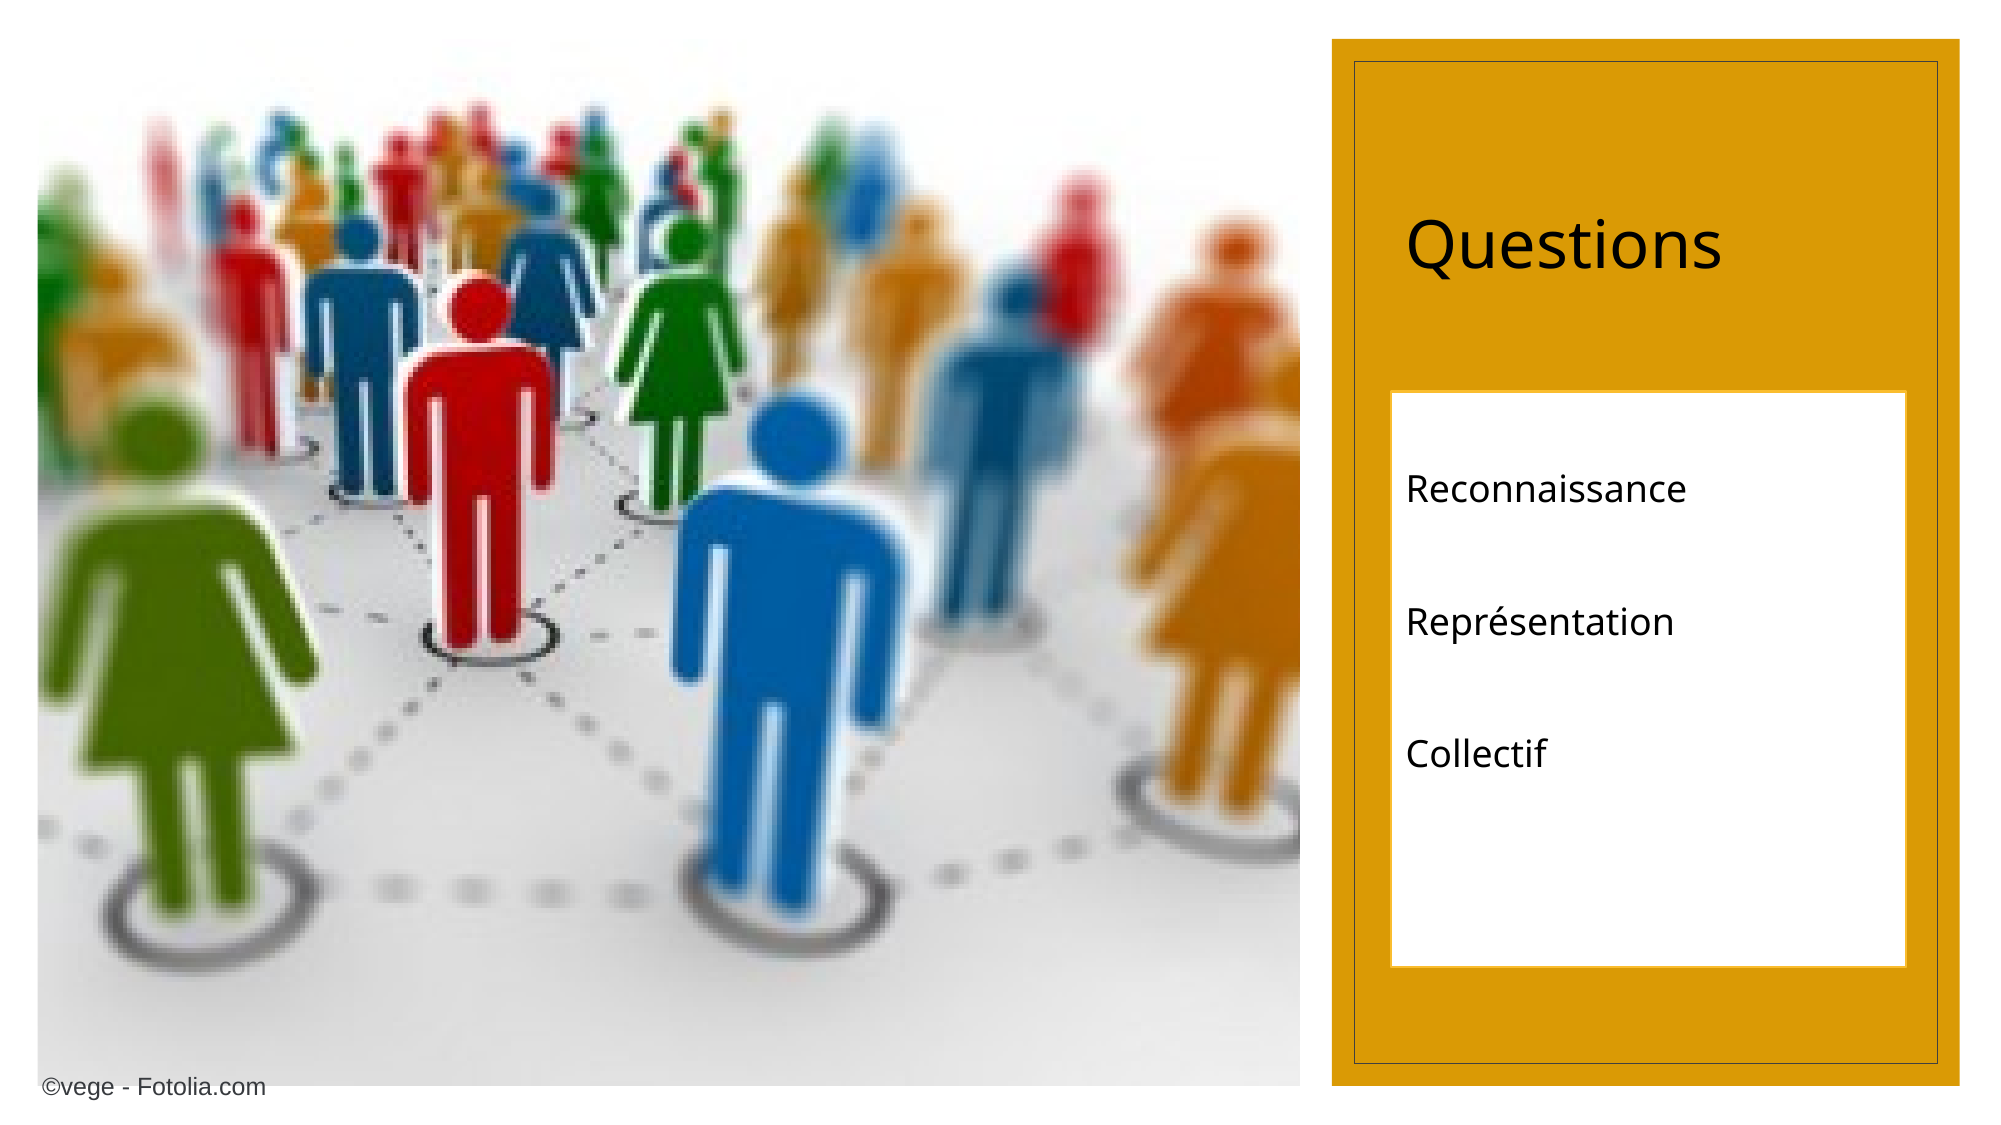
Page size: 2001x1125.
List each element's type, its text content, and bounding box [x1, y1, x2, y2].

picture [37, 39, 1300, 1086]
list Reconnaissance Représentation Collectif [1390, 390, 1907, 968]
title Questions [1390, 98, 1907, 369]
text_box ©vege - Fotolia.com [27, 1063, 380, 1108]
